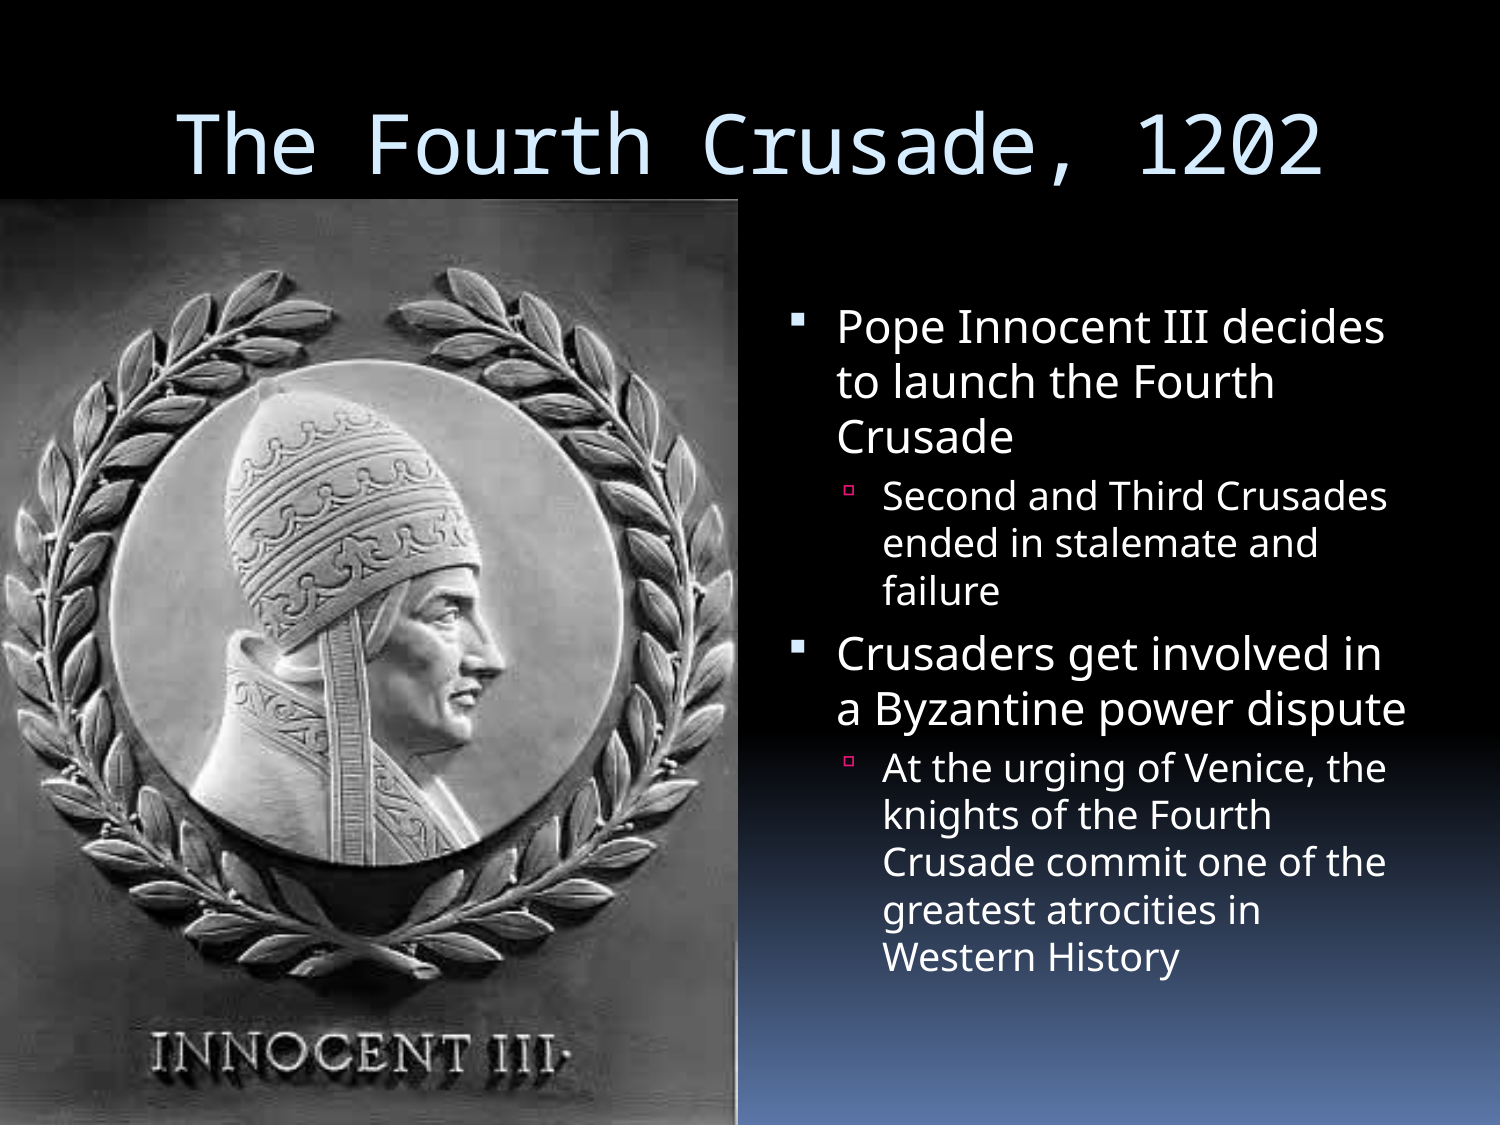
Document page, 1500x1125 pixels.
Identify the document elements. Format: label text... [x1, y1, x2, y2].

list Pope Innocent III decides to launch the Fourth Crusade Second and Third Crusades ended in stalemate and failure Crusaders get involved in a Byzantine power dispute At the urging of Venice, the knights of the Fourth Crusade commit one of the greatest atrocities in Western History [763, 290, 1427, 1033]
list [0, 199, 738, 1125]
title The Fourth Crusade, 1202 [75, 83, 1425, 234]
